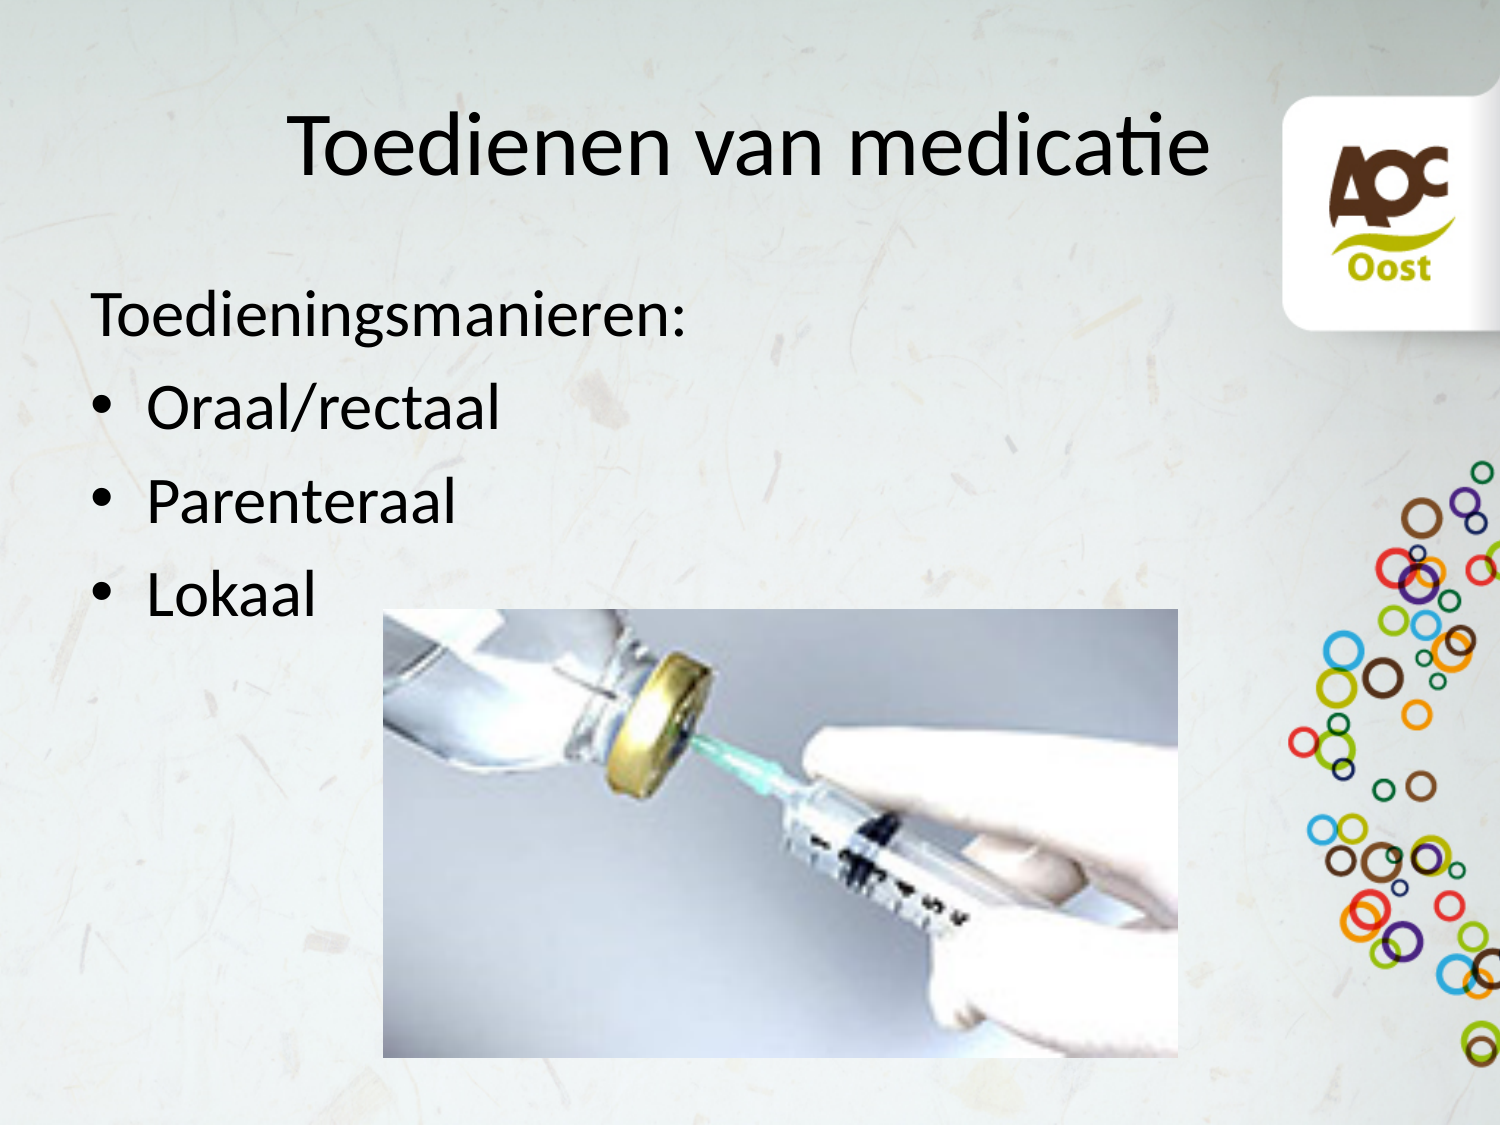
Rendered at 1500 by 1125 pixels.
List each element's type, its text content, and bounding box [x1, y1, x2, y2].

picture [0, 0, 1500, 1125]
title Toedienen van medicatie [75, 45, 1425, 233]
list Toedieningsmanieren: Oraal/rectaal Parenteraal Lokaal [75, 262, 1425, 1005]
